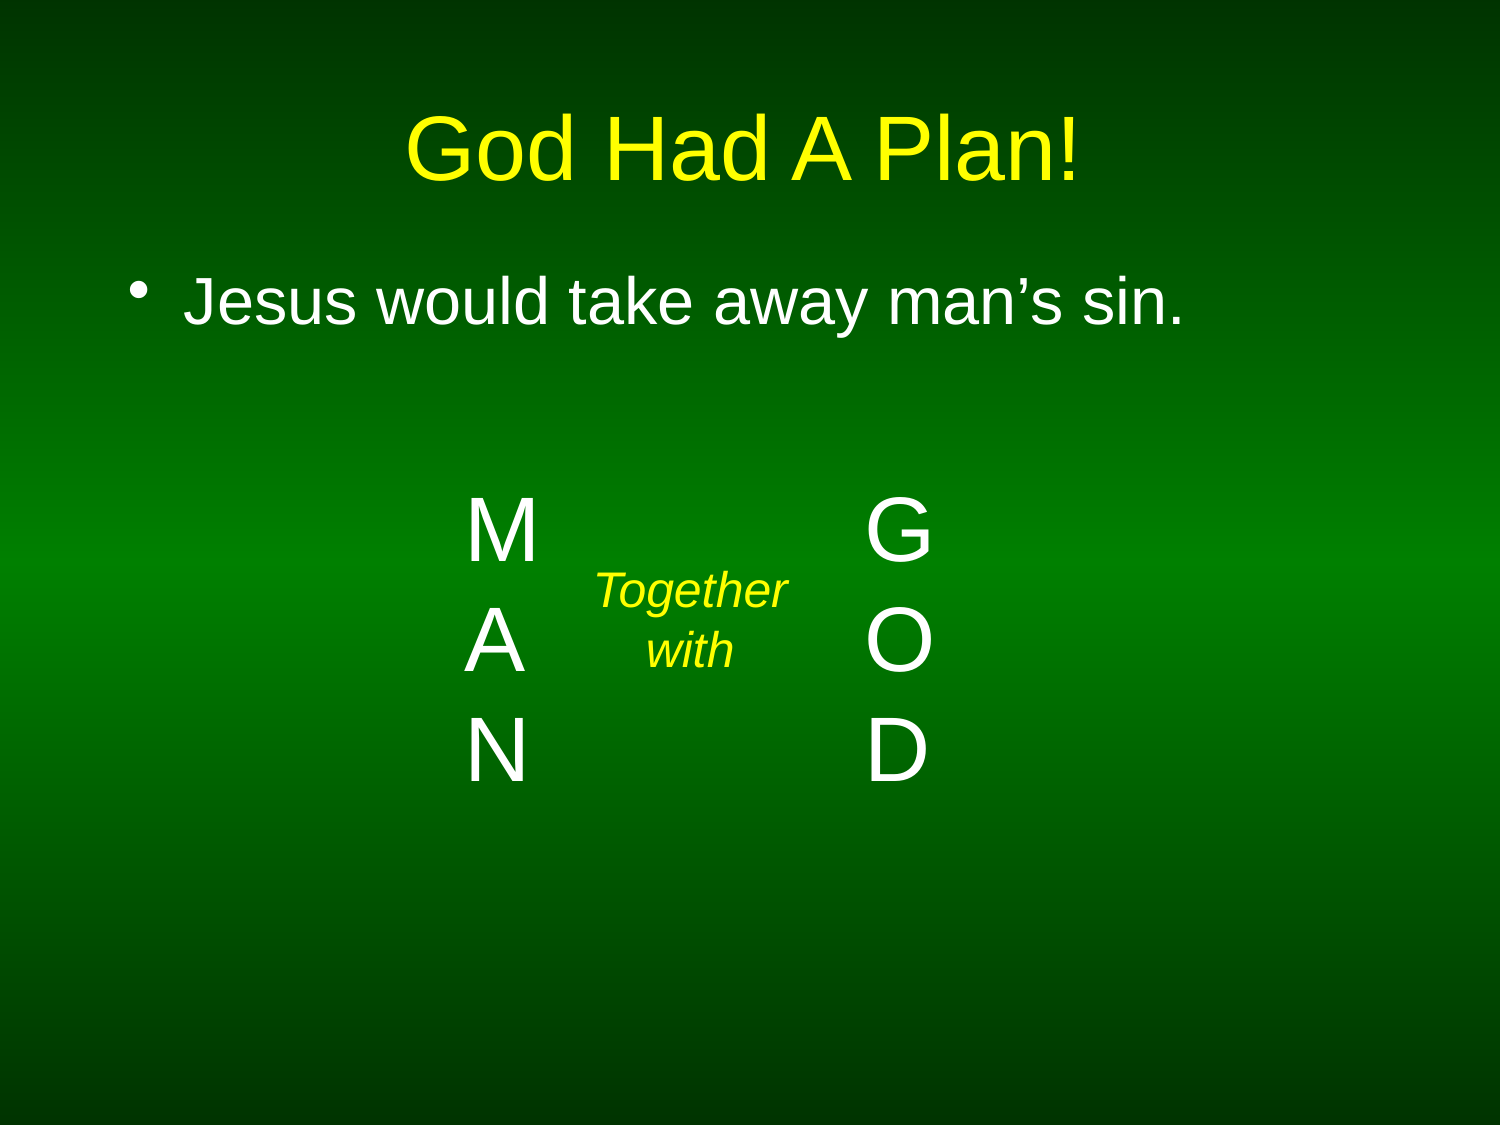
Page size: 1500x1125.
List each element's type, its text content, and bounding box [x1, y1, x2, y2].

text_box Together with [577, 549, 803, 685]
list Jesus would take away man’s sin. [112, 249, 1450, 338]
text_box M A N [450, 462, 572, 808]
text_box G O D [849, 462, 972, 808]
title God Had A Plan! [50, 50, 1438, 238]
